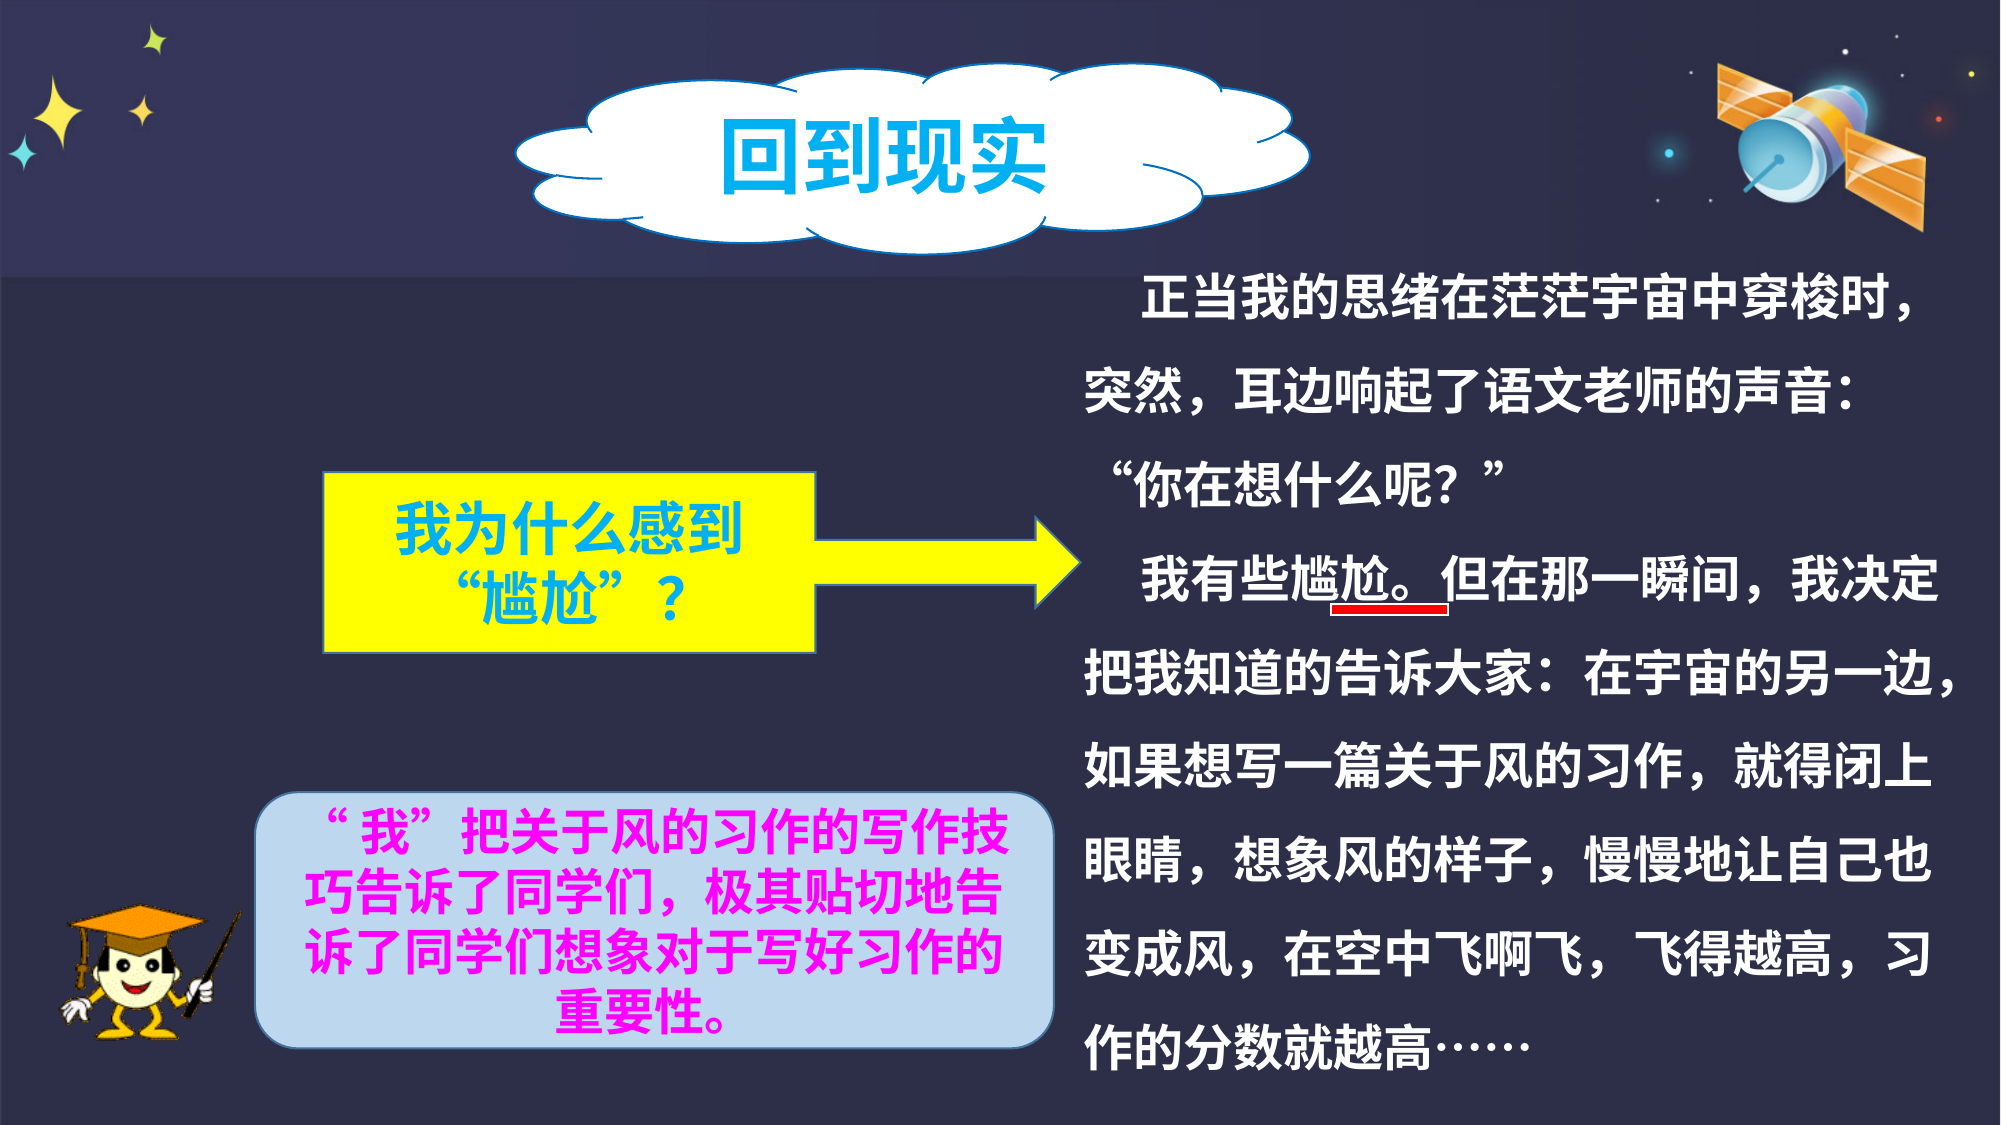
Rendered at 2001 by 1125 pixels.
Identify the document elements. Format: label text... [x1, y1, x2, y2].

text_box 正当我的思绪在茫茫宇宙中穿梭时，突然，耳边响起了语文老师的声音：“你在想什么呢？” 我有些尴尬。但在那一瞬间，我决定把我知道的告诉大家：在宇宙的另一边，如果想写一篇关于风的习作，就得闭上眼睛，想象风的样子，慢慢地让自己也变成风，在空中飞啊飞，飞得越高，习作的分数就越高…… [1068, 224, 1978, 1084]
text_box [1330, 603, 1449, 616]
text_box “我”把关于风的习作的写作技巧告诉了同学们，极其贴切地告诉了同学们想象对于写好习作的重要性。 [253, 791, 1055, 1050]
picture [0, 0, 2001, 1125]
text_box 我为什么感到“尴尬”？ [322, 471, 1083, 654]
text_box 回到现实 [514, 62, 1311, 256]
